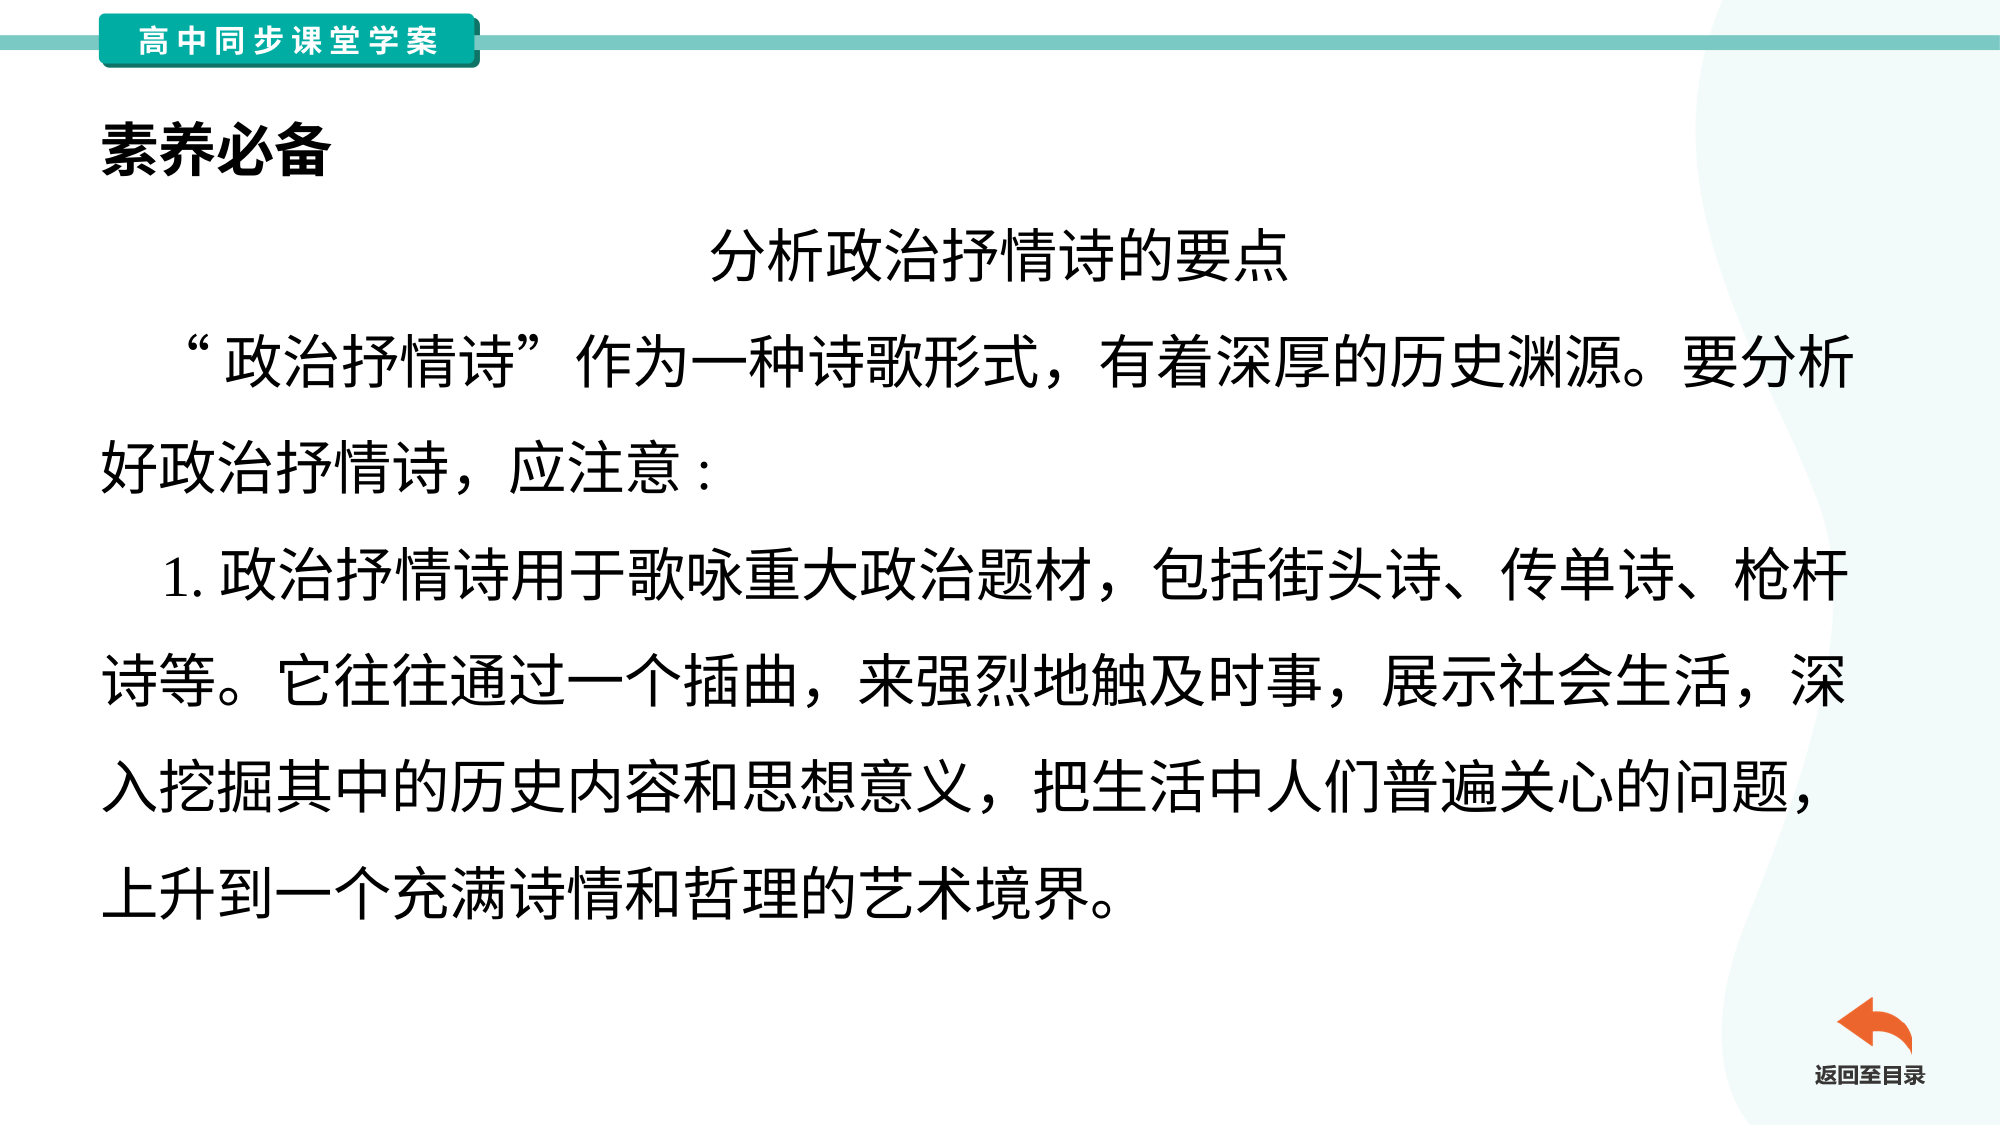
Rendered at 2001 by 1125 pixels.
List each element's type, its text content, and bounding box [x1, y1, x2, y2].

picture [0, 0, 2000, 1125]
text_box 素养必备 分析政治抒情诗的要点 “政治抒情诗”作为一种诗歌形式，有着深厚的历史渊源。要分析 好政治抒情诗，应注意: 1.政治抒情诗用于歌咏重大政治题材，包括街头诗、传单诗、枪杆 诗等。它往往通过一个插曲，来强烈地触及时事，展示社会生活，深 入挖掘其中的历史内容和思想意义，把生活中人们普遍关心的问题， 上升到一个充满诗情和哲理的艺术境界。 [100, 76, 1899, 927]
